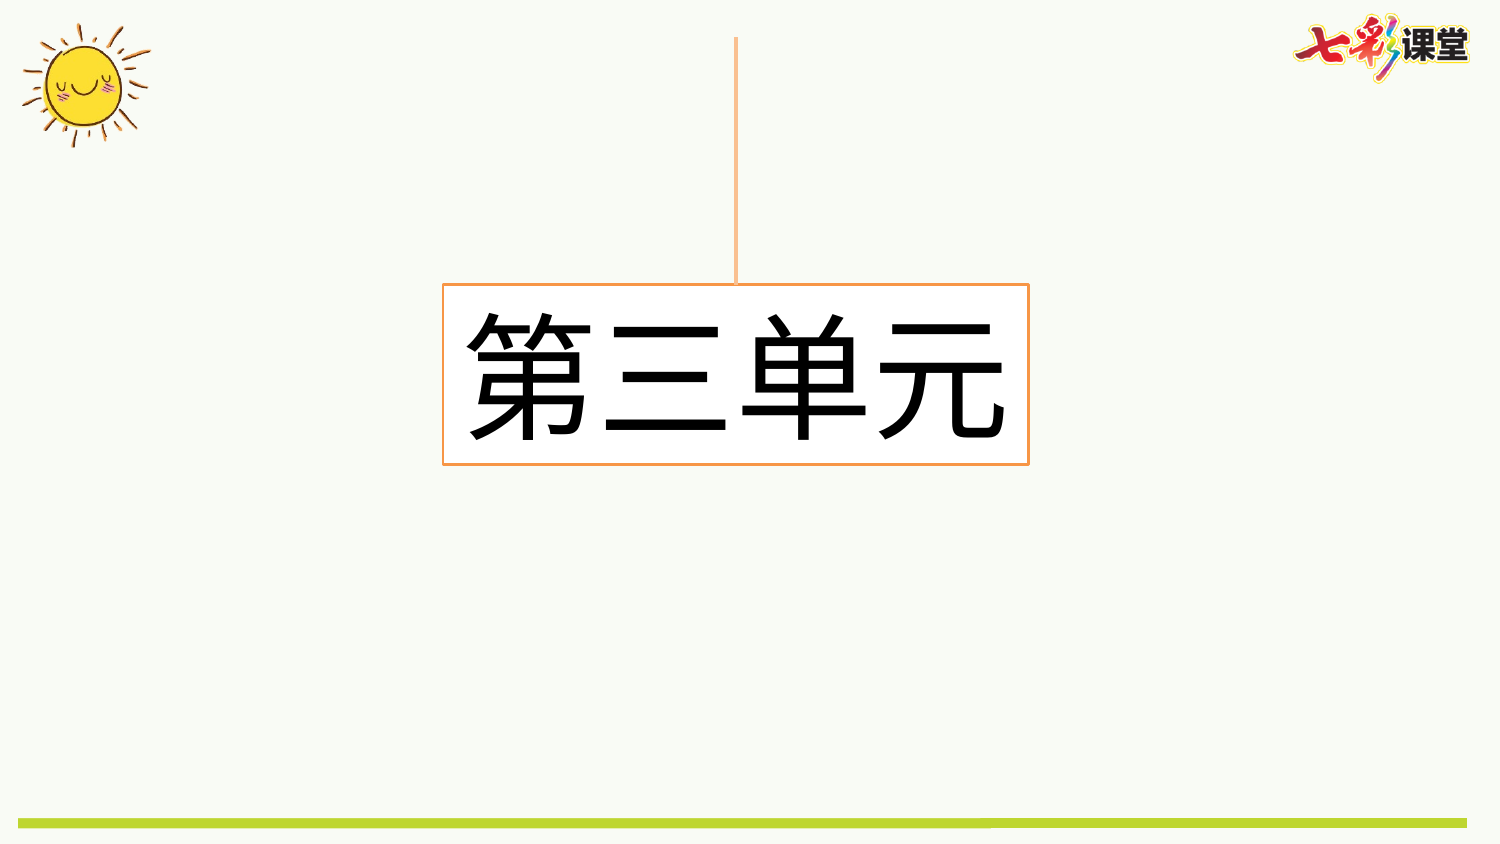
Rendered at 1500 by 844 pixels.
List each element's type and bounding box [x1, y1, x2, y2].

picture [0, 0, 173, 172]
picture [18, 771, 1467, 844]
picture [1291, 9, 1472, 87]
text_box [442, 0, 1029, 467]
